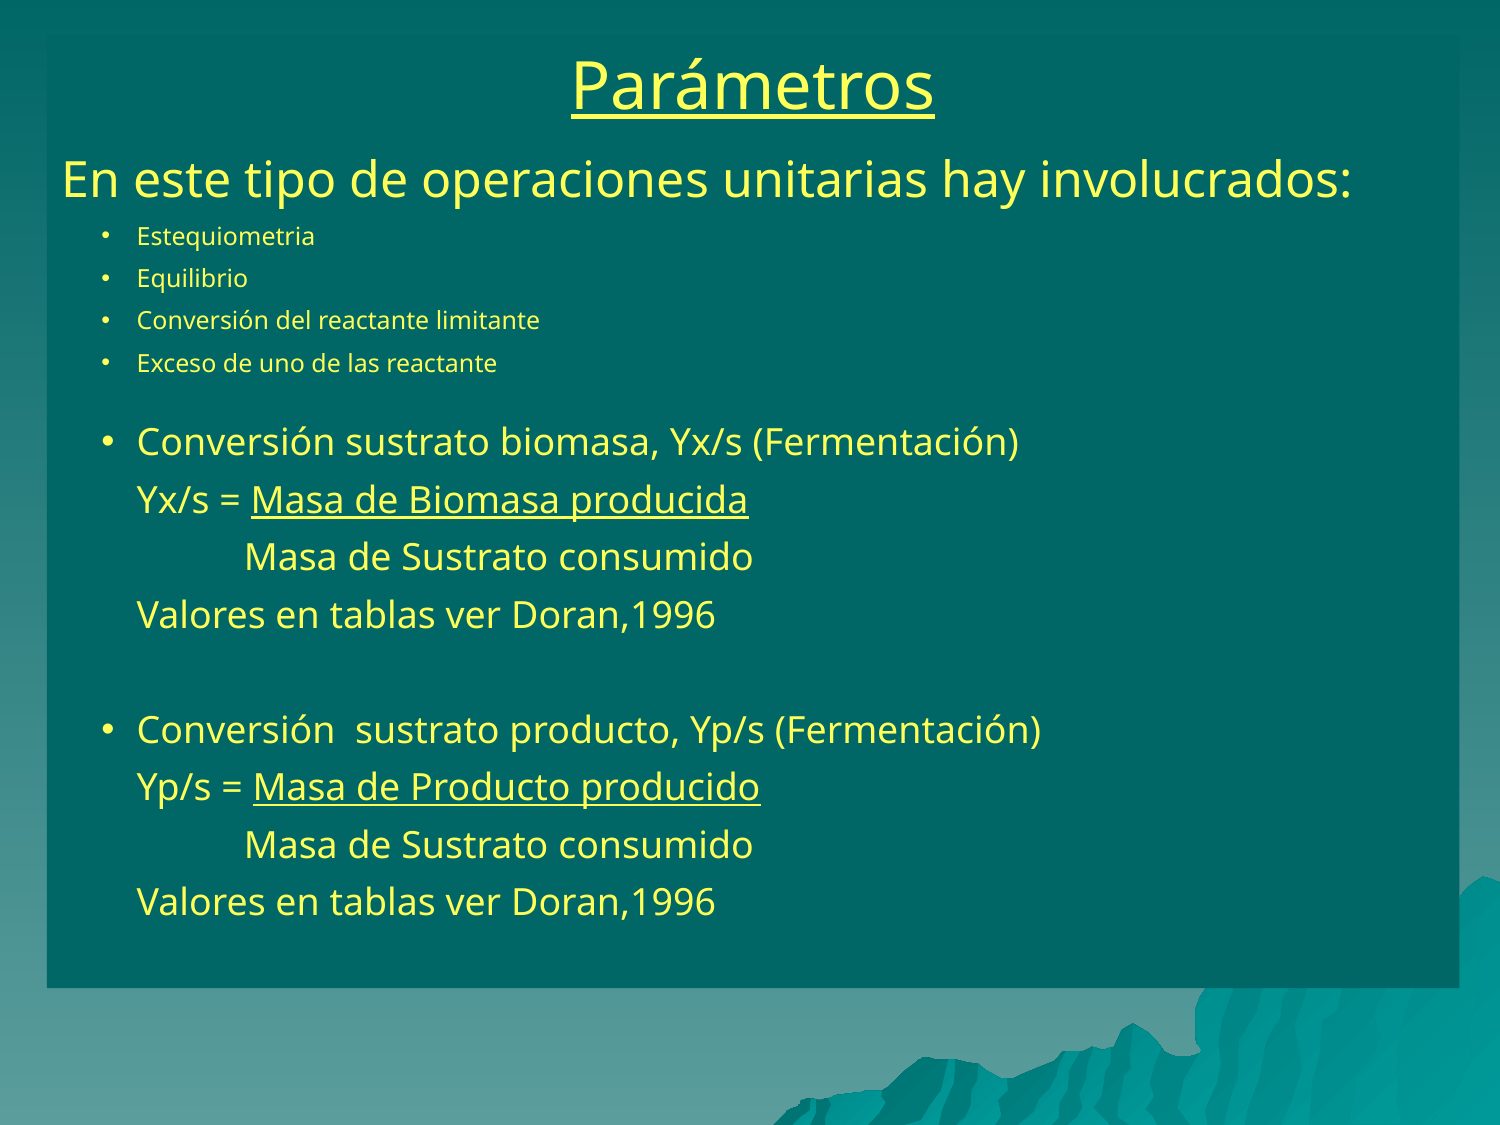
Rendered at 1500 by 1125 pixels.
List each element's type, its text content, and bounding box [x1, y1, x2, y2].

text_box Parámetros En este tipo de operaciones unitarias hay involucrados: Estequiometria Equilibrio Conversión del reactante limitante Exceso de uno de las reactante Conversión sustrato biomasa, Yx/s (Fermentación) Yx/s = Masa de Biomasa producida Masa de Sustrato consumido Valores en tablas ver Doran,1996 Conversión sustrato producto, Yp/s (Fermentación) Yp/s = Masa de Producto producido Masa de Sustrato consumido Valores en tablas ver Doran,1996 [46, 35, 1460, 989]
